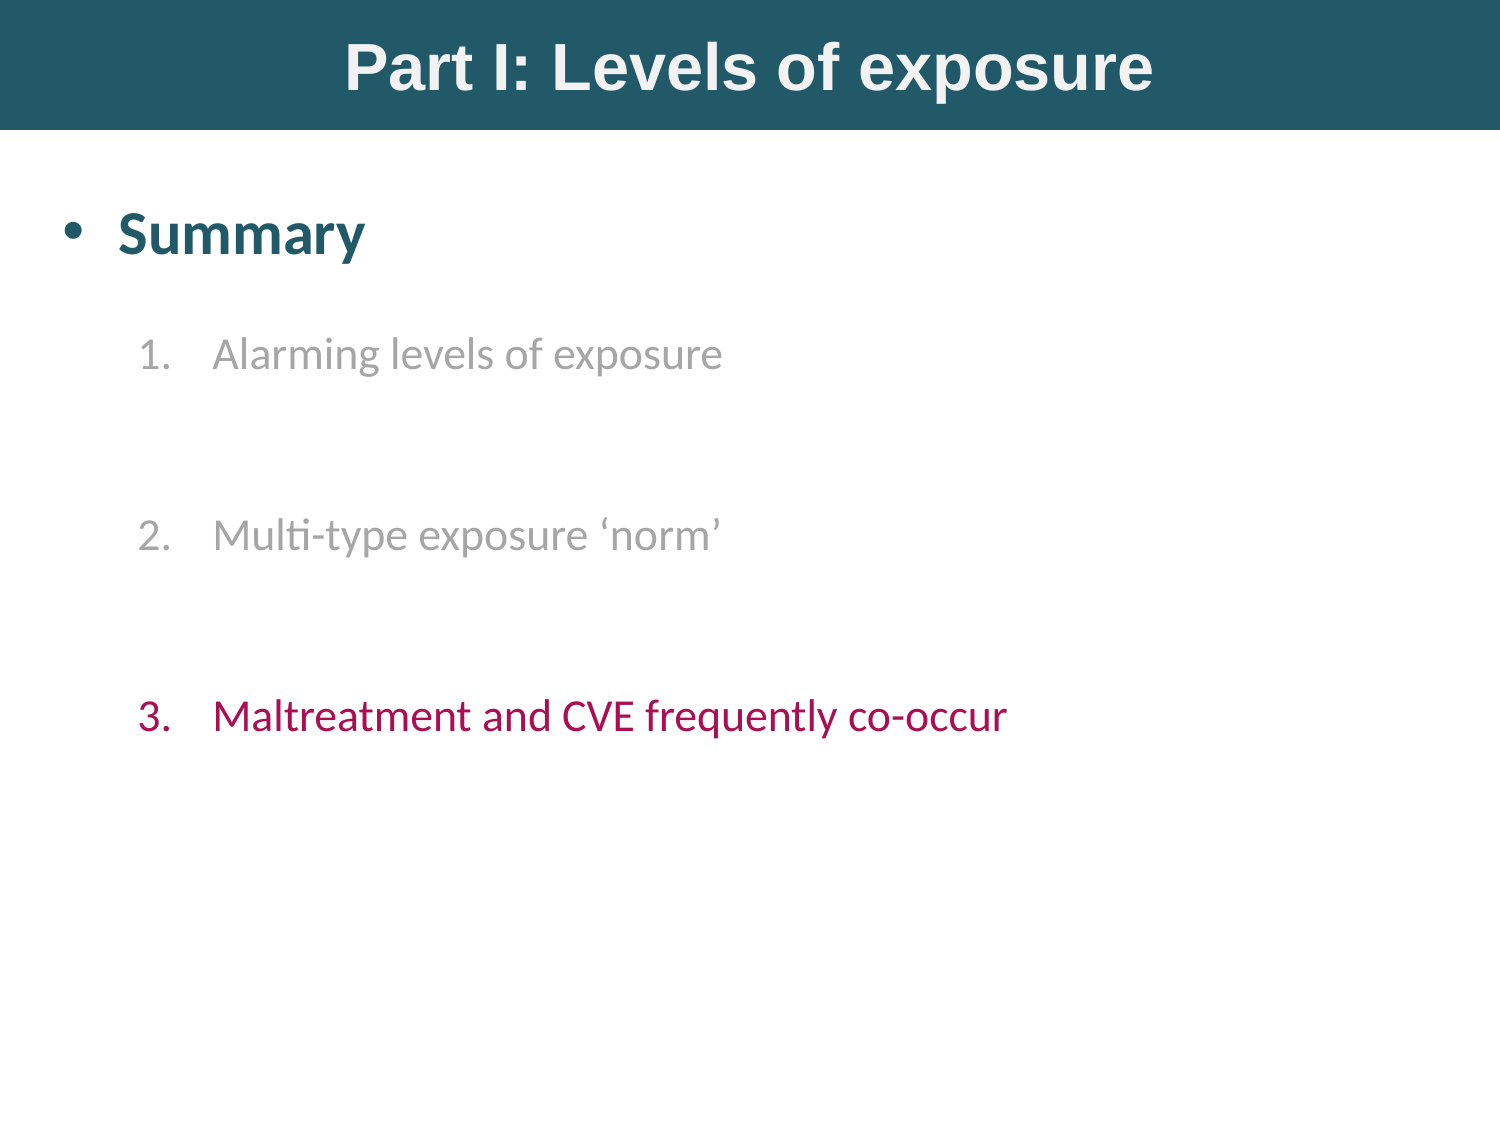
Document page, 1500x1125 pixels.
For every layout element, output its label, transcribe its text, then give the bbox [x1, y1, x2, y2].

text_box Part I: Levels of exposure [0, 0, 1500, 130]
list Summary Alarming levels of exposure Multi-type exposure ‘norm’ Maltreatment and CVE frequently co-occur [47, 185, 1408, 1030]
